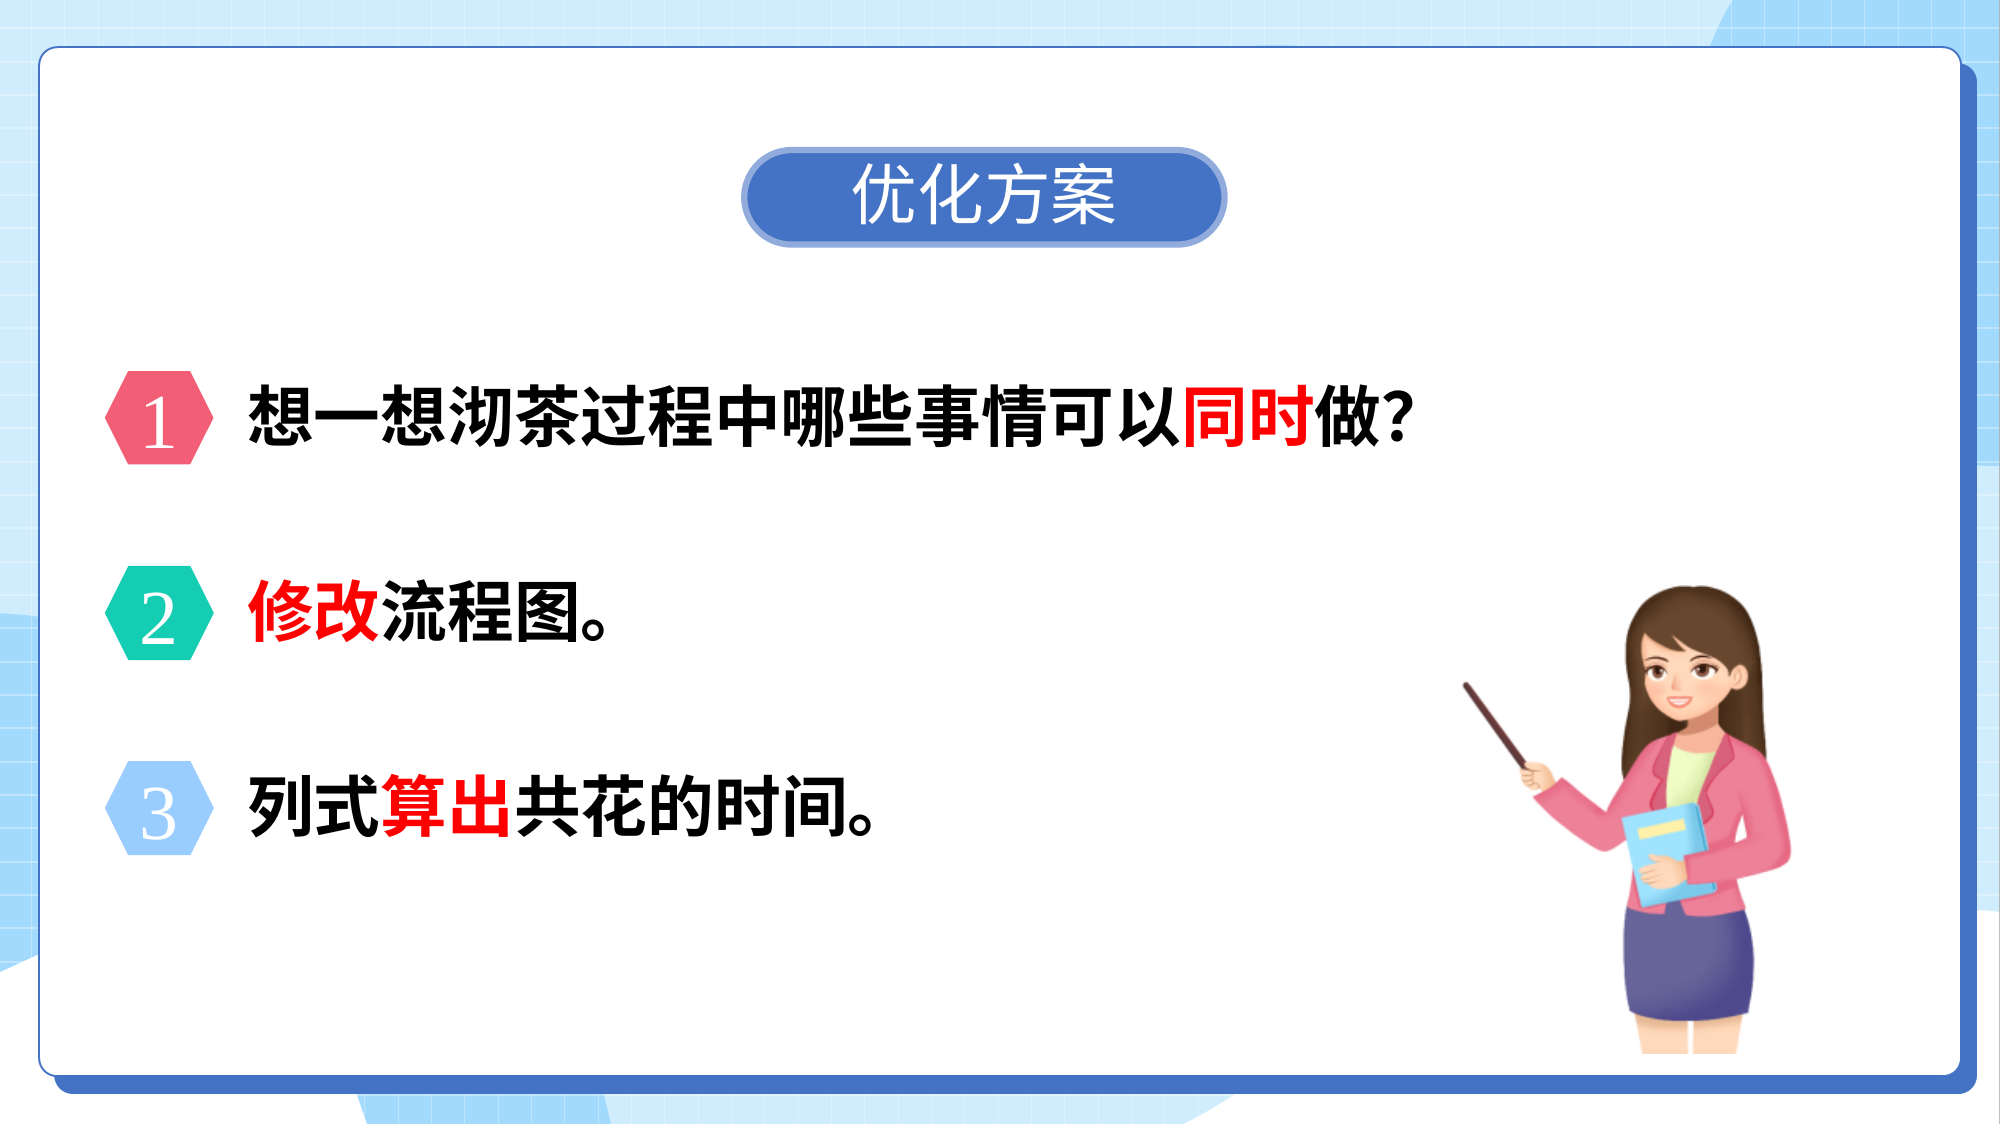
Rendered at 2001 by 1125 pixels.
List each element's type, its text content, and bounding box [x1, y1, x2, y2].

text_box 优化方案 [744, 150, 1225, 245]
text_box 1 [104, 371, 214, 465]
picture [0, 0, 2000, 1125]
text_box 想一想沏茶过程中哪些事情可以同时做？ [232, 367, 1892, 462]
text_box 列式算出共花的时间。 [232, 757, 1430, 853]
text_box 2 [104, 565, 214, 661]
text_box 3 [104, 761, 214, 856]
text_box 修改流程图。 [232, 562, 1430, 658]
